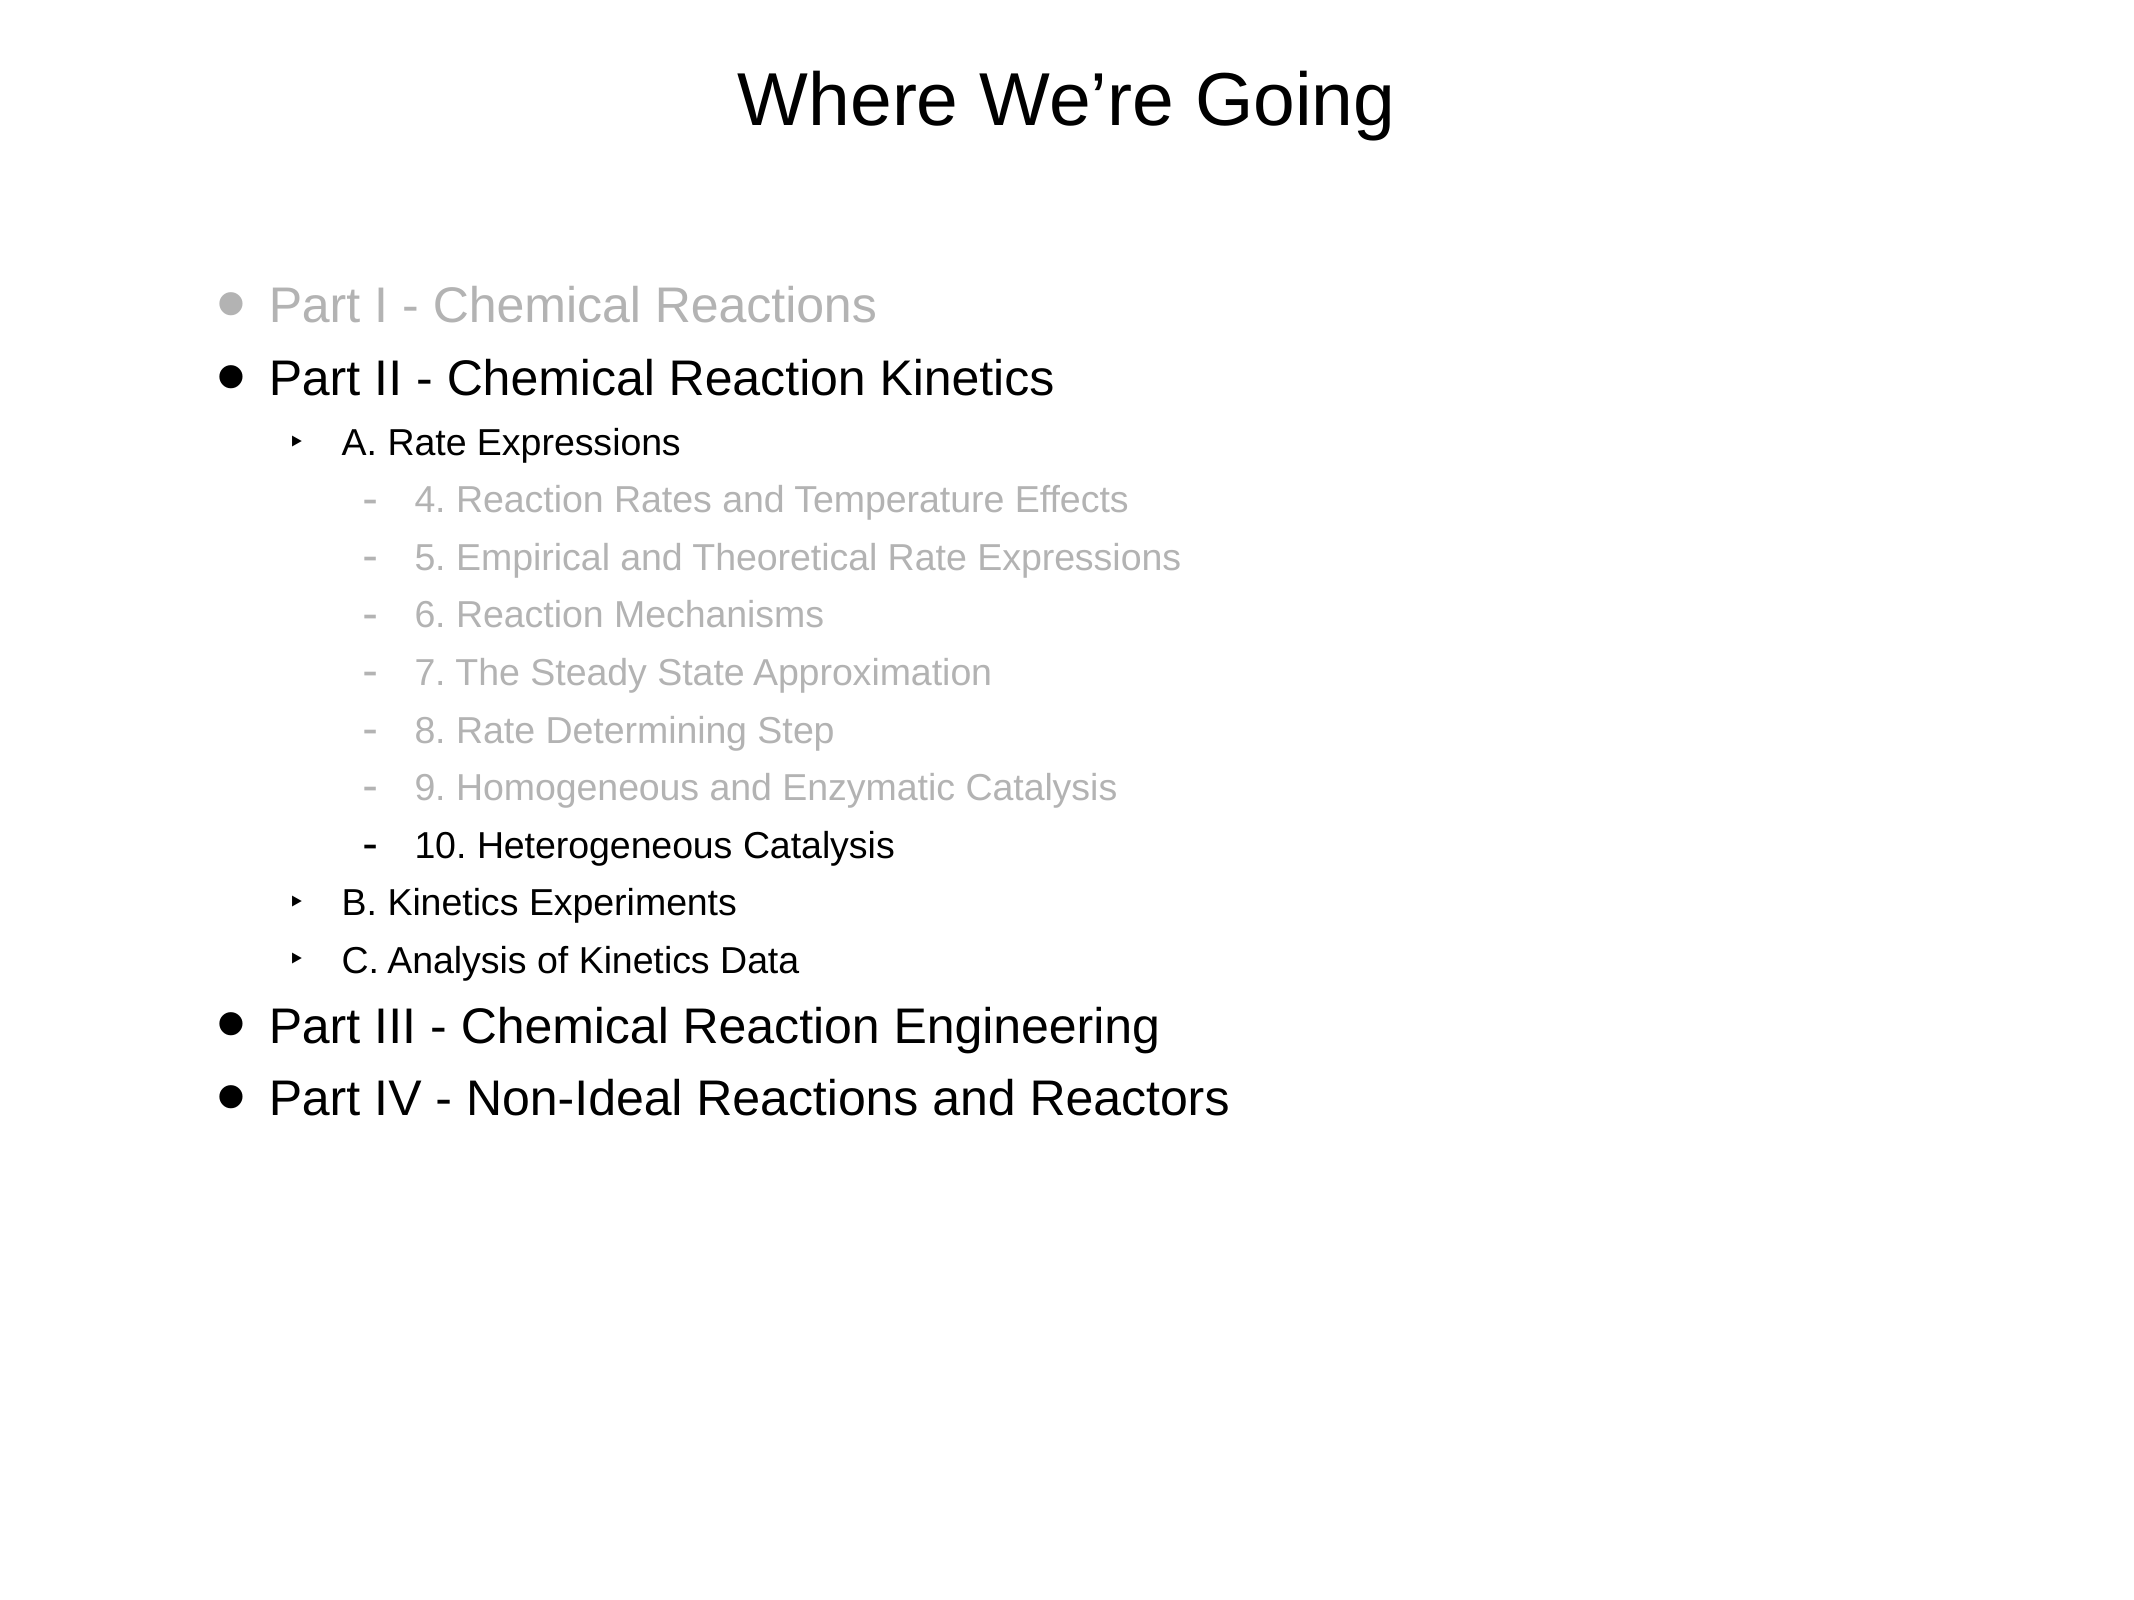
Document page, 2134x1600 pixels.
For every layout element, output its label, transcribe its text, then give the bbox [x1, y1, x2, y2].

title Where We’re Going [208, 41, 1925, 250]
list Part I - Chemical Reactions Part II - Chemical Reaction Kinetics A. Rate Expressions 4. Reaction Rates and Temperature Effects 5. Empirical and Theoretical Rate Expressions 6. Reaction Mechanisms 7. The Steady State Approximation 8. Rate Determining Step 9. Homogeneous and Enzymatic Catalysis 10. Heterogeneous Catalysis B. Kinetics Experiments C. Analysis of Kinetics Data Part III - Chemical Reaction Engineering Part IV - Non-Ideal Reactions and Reactors [208, 264, 1925, 1463]
